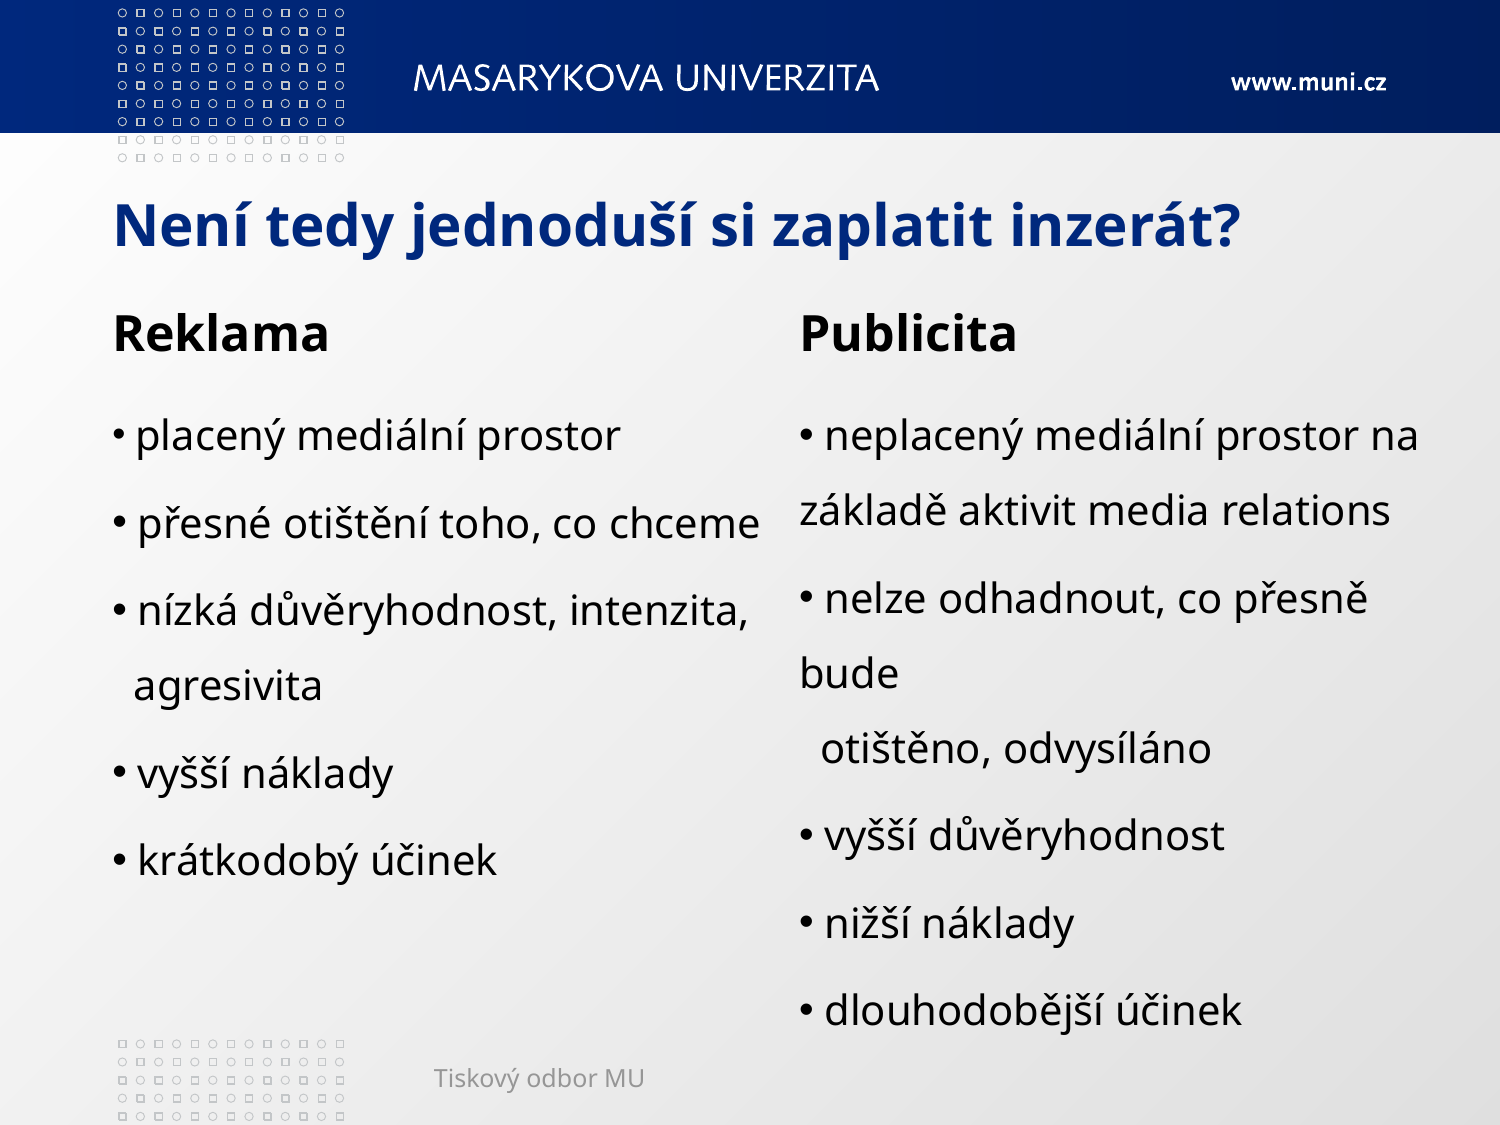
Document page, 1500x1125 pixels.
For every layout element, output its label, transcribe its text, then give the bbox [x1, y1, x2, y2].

footer Tiskový odbor MU [419, 1025, 1081, 1100]
list placený mediální prostor přesné otištění toho, co chceme nízká důvěryhodnost, intenzita, agresivita vyšší náklady krátkodobý účinek [112, 383, 775, 1032]
list neplacený mediální prostor na základě aktivit media relations nelze odhadnout, co přesně bude otištěno, odvysíláno vyšší důvěryhodnost nižší náklady dlouhodobější účinek [799, 383, 1463, 1032]
list Publicita [799, 278, 1463, 383]
list Reklama [112, 278, 775, 383]
title Není tedy jednoduší si zaplatit inzerát? [112, 78, 1463, 266]
